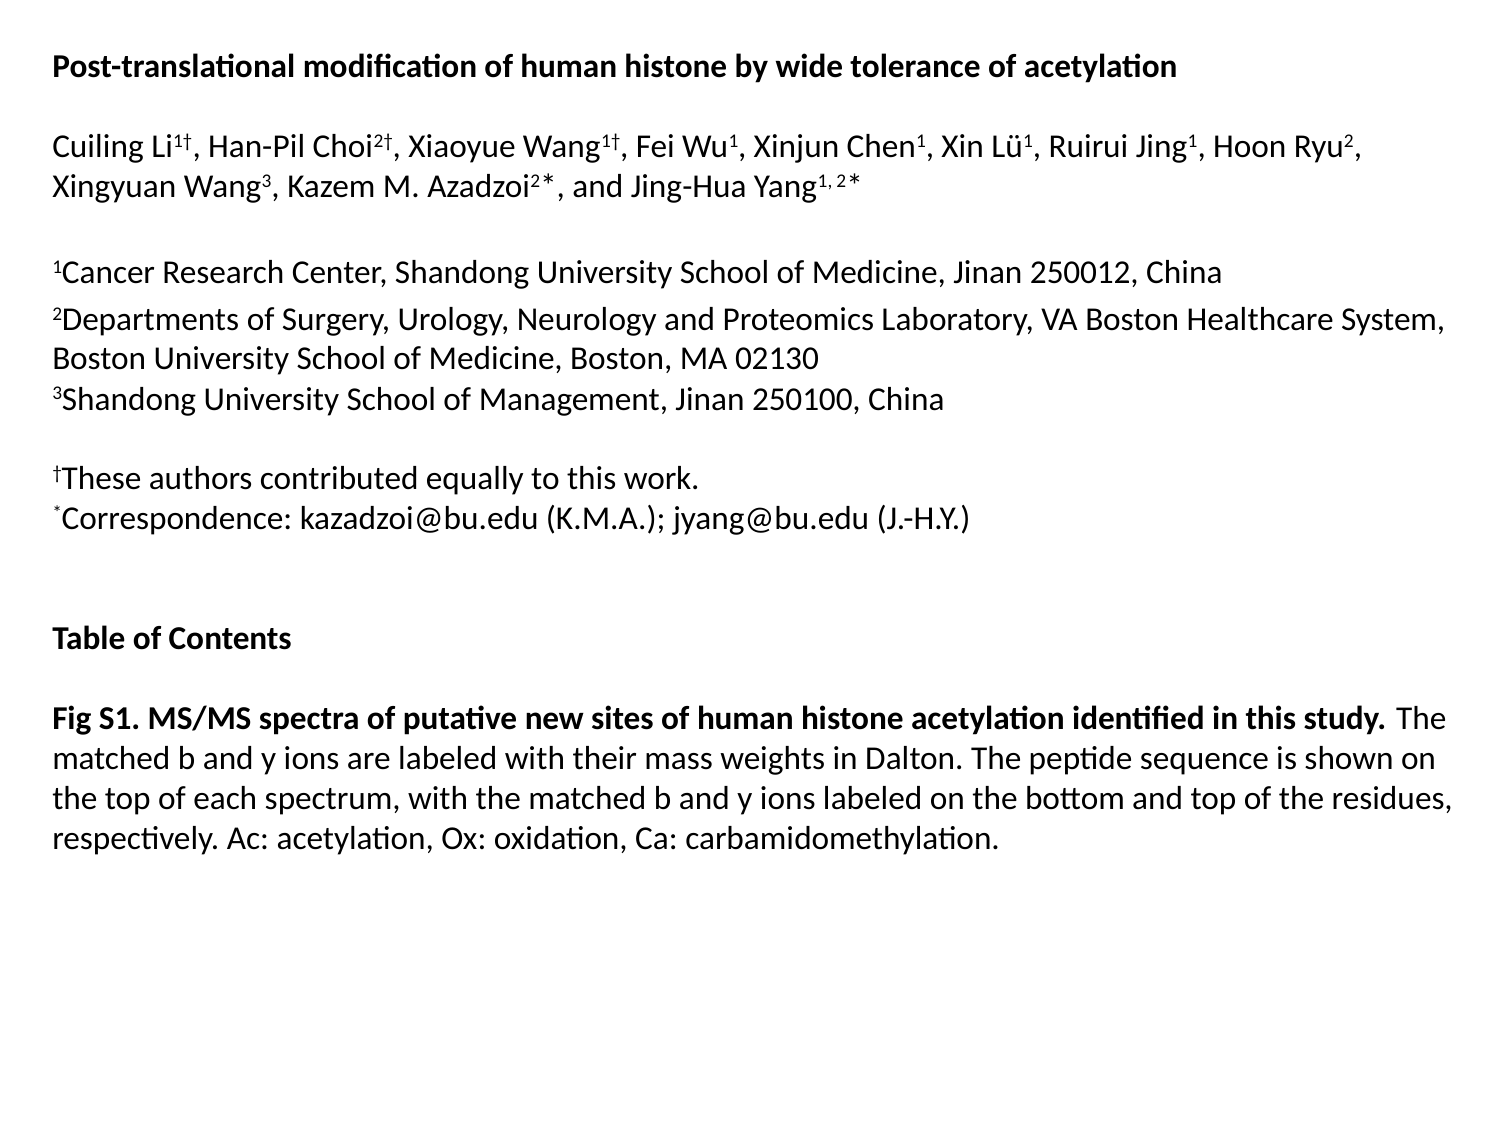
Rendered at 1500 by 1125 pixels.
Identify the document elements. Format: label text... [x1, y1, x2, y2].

text_box Post-translational modification of human histone by wide tolerance of acetylation Cuiling Li1†, Han-Pil Choi2†, Xiaoyue Wang1†, Fei Wu1, Xinjun Chen1, Xin Lü1, Ruirui Jing1, Hoon Ryu2, Xingyuan Wang3, Kazem M. Azadzoi2*, and Jing-Hua Yang1, 2* 1Cancer Research Center, Shandong University School of Medicine, Jinan 250012, China 2Departments of Surgery, Urology, Neurology and Proteomics Laboratory, VA Boston Healthcare System, Boston University School of Medicine, Boston, MA 02130 3Shandong University School of Management, Jinan 250100, China †These authors contributed equally to this work. *Correspondence: kazadzoi@bu.edu (K.M.A.); jyang@bu.edu (J.-H.Y.) Table of Contents Fig S1. MS/MS spectra of putative new sites of human histone acetylation identified in this study. The matched b and y ions are labeled with their mass weights in Dalton. The peptide sequence is shown on the top of each spectrum, with the matched b and y ions labeled on the bottom and top of the residues, respectively. Ac: acetylation, Ox: oxidation, Ca: carbamidomethylation. [37, 36, 1475, 864]
